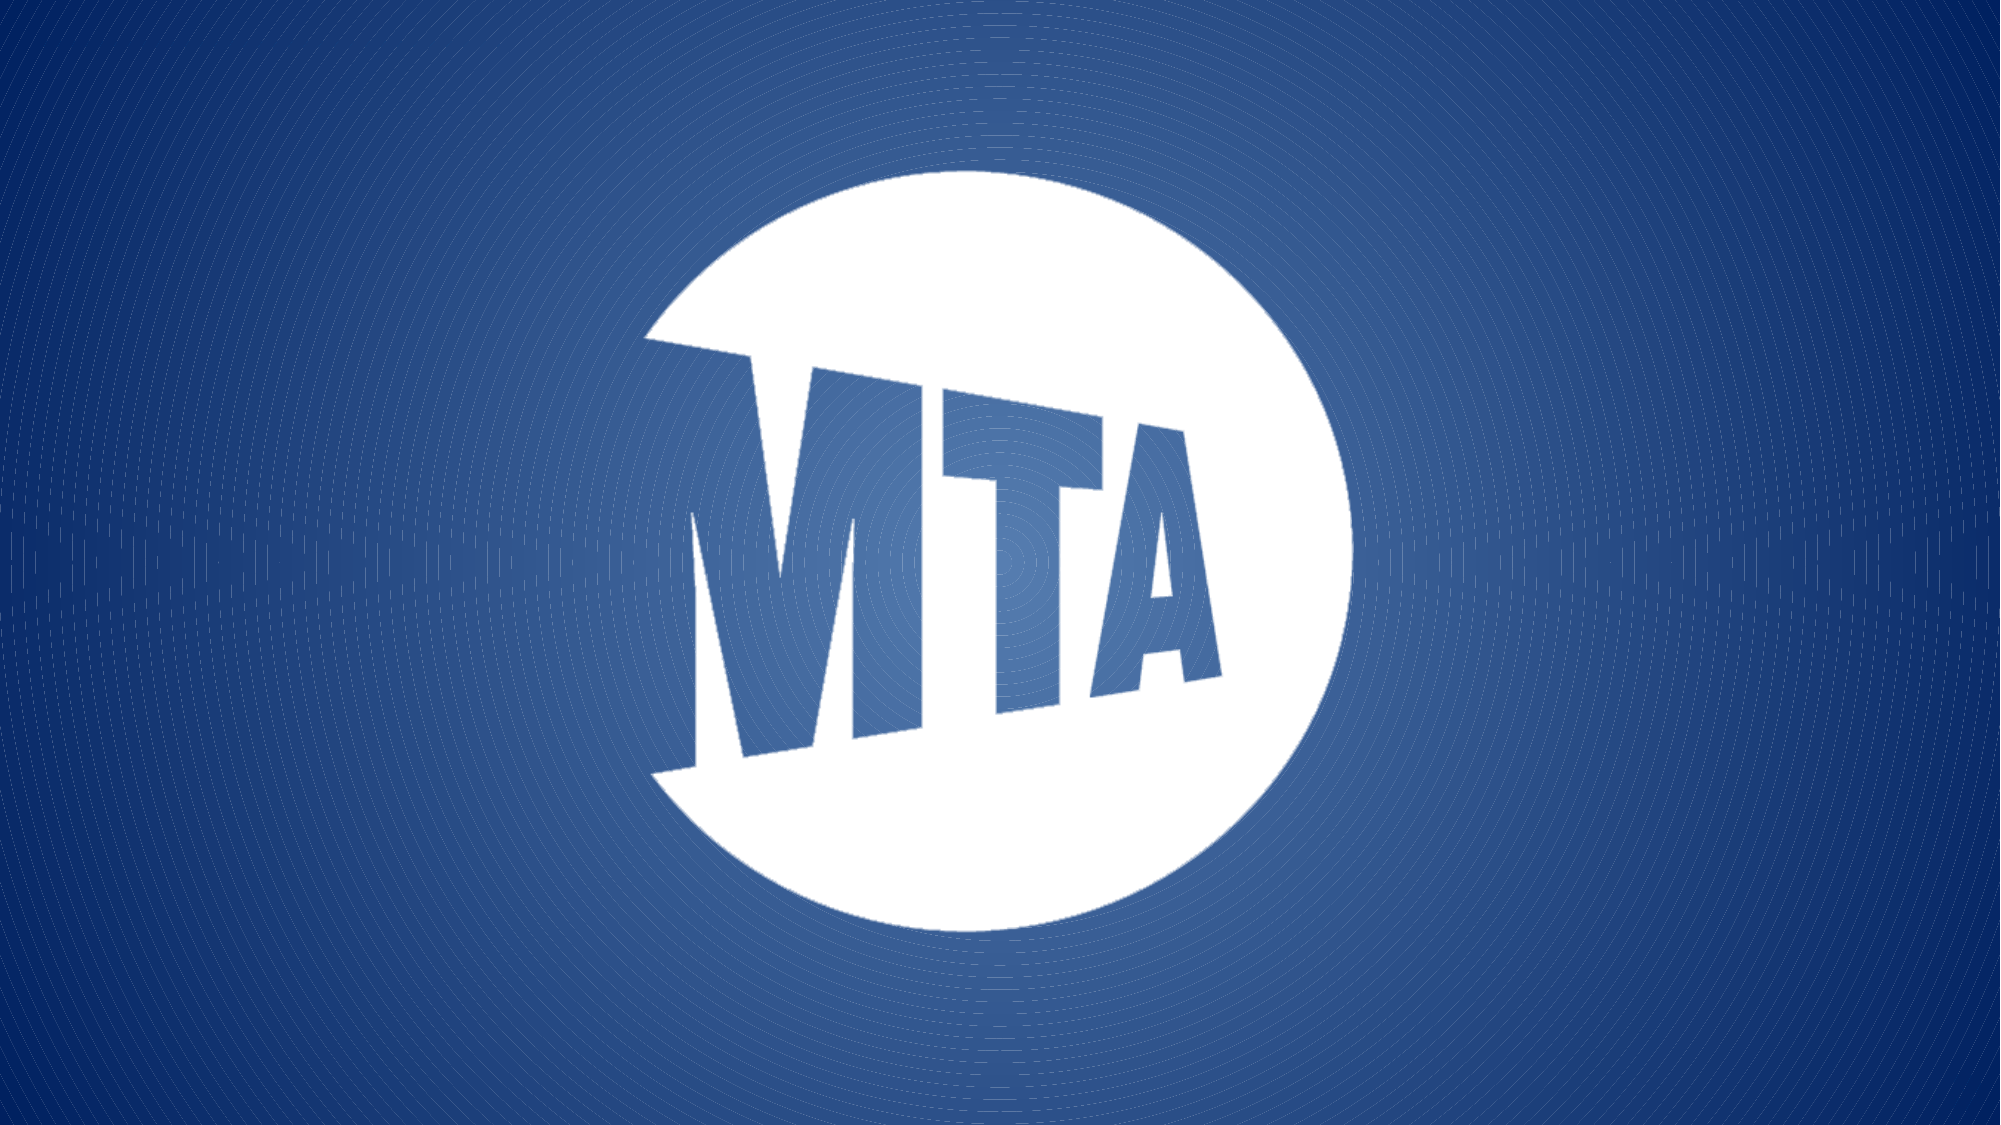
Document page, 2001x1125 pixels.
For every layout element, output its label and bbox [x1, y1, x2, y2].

text_box [0, 0, 2000, 1125]
picture [614, 163, 1386, 962]
